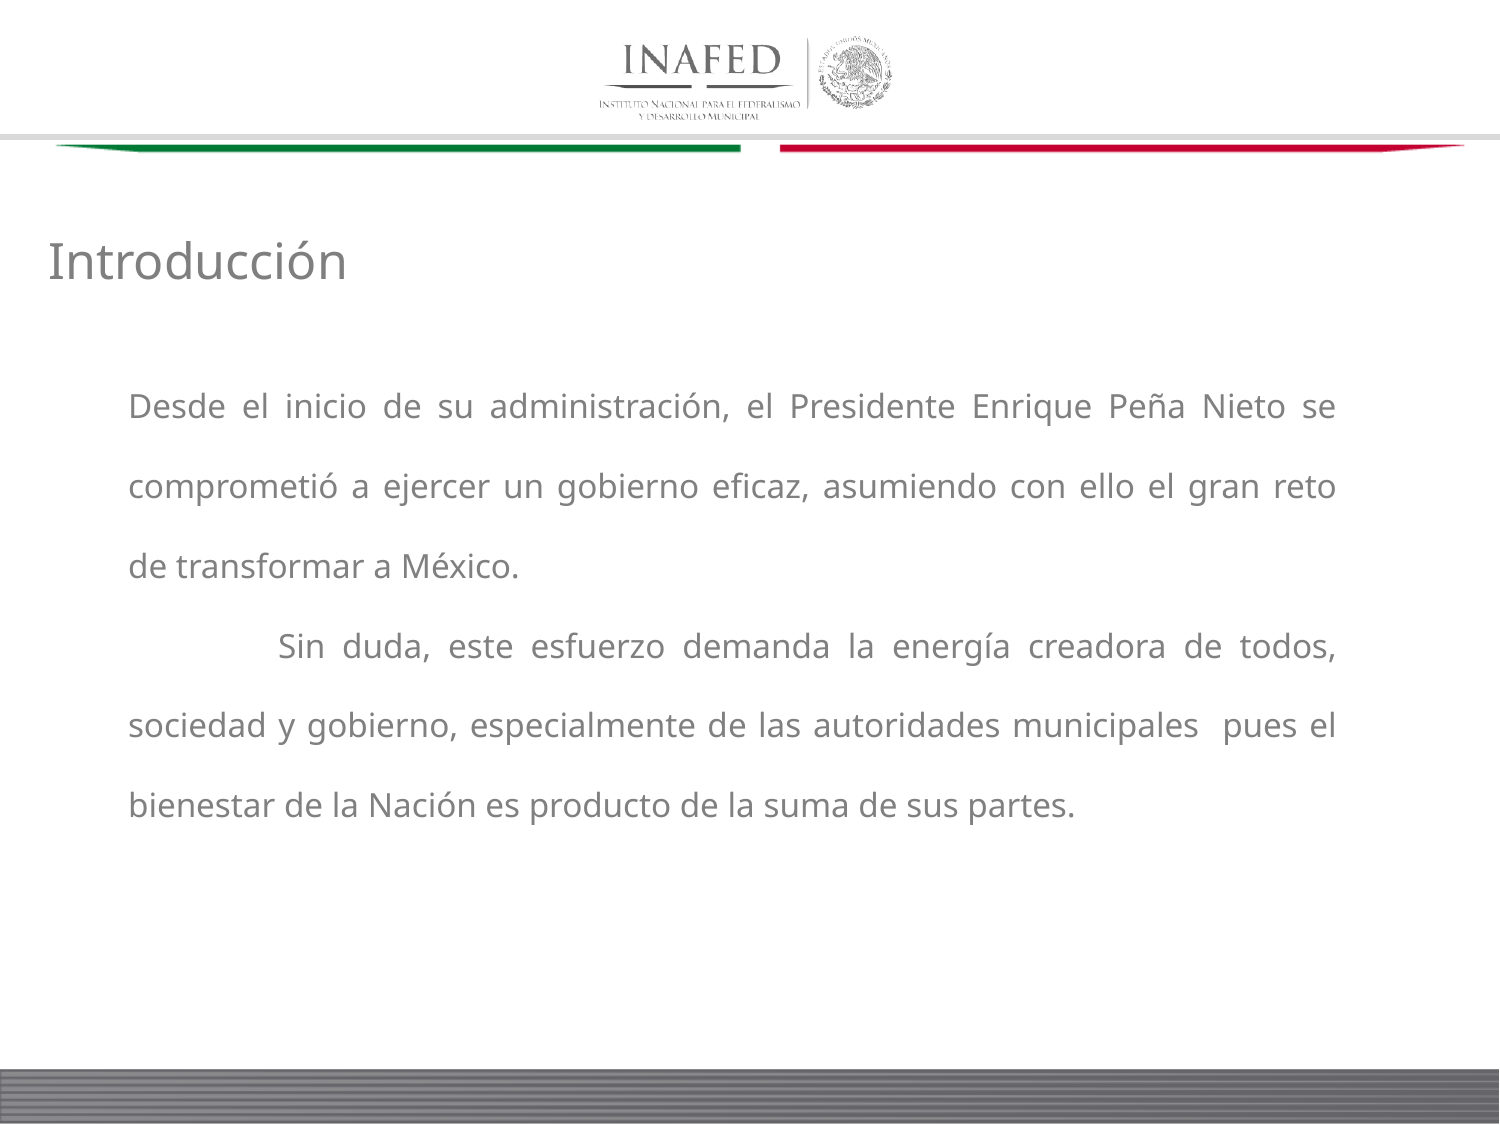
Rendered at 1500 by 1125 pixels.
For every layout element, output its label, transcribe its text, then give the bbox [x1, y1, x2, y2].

picture [596, 34, 903, 123]
picture [0, 1068, 1499, 1125]
text_box Introducción [33, 222, 1434, 298]
text_box Desde el inicio de su administración, el Presidente Enrique Peña Nieto se comprometió a ejercer un gobierno eficaz, asumiendo con ello el gran reto de transformar a México. Sin duda, este esfuerzo demanda la energía creadora de todos, sociedad y gobierno, especialmente de las autoridades municipales pues el bienestar de la Nación es producto de la suma de sus partes. [113, 338, 1354, 832]
picture [52, 138, 1471, 163]
